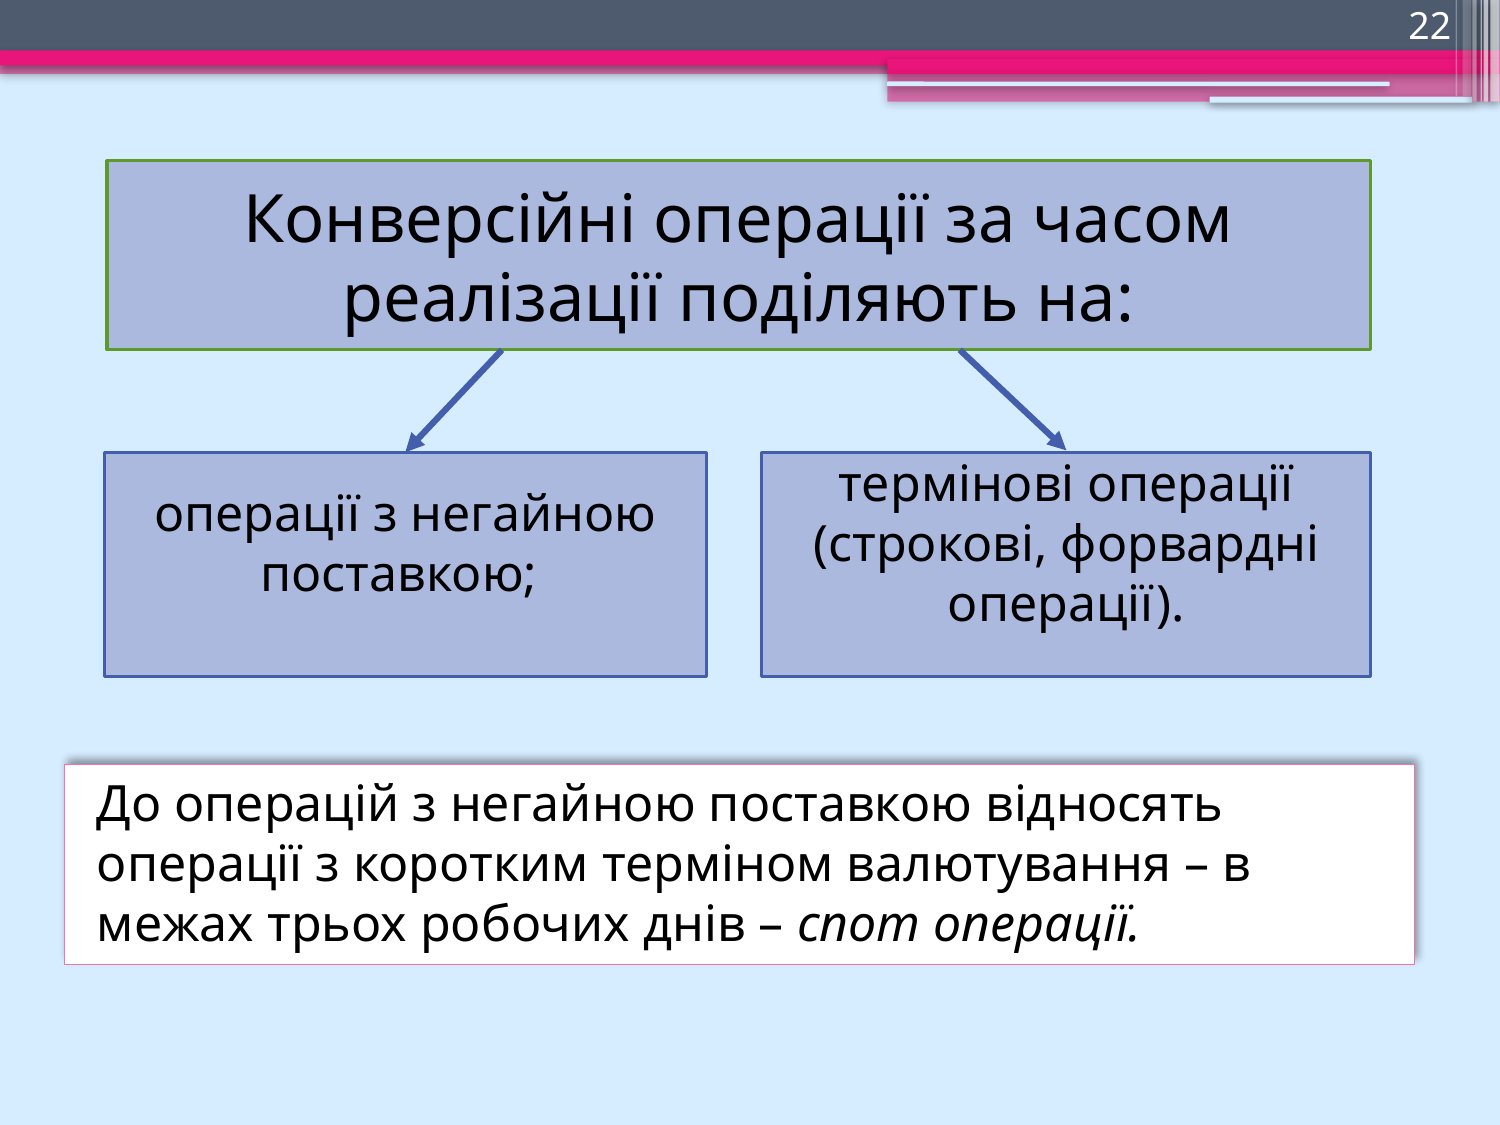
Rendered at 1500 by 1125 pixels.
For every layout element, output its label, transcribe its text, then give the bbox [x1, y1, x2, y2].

slide_number 22 [1341, 0, 1466, 61]
list До операцій з негайною поставкою відносять операції з коротким терміном валютування – в межах трьох робочих днів – спот операції. [64, 764, 1414, 965]
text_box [103, 160, 1372, 677]
